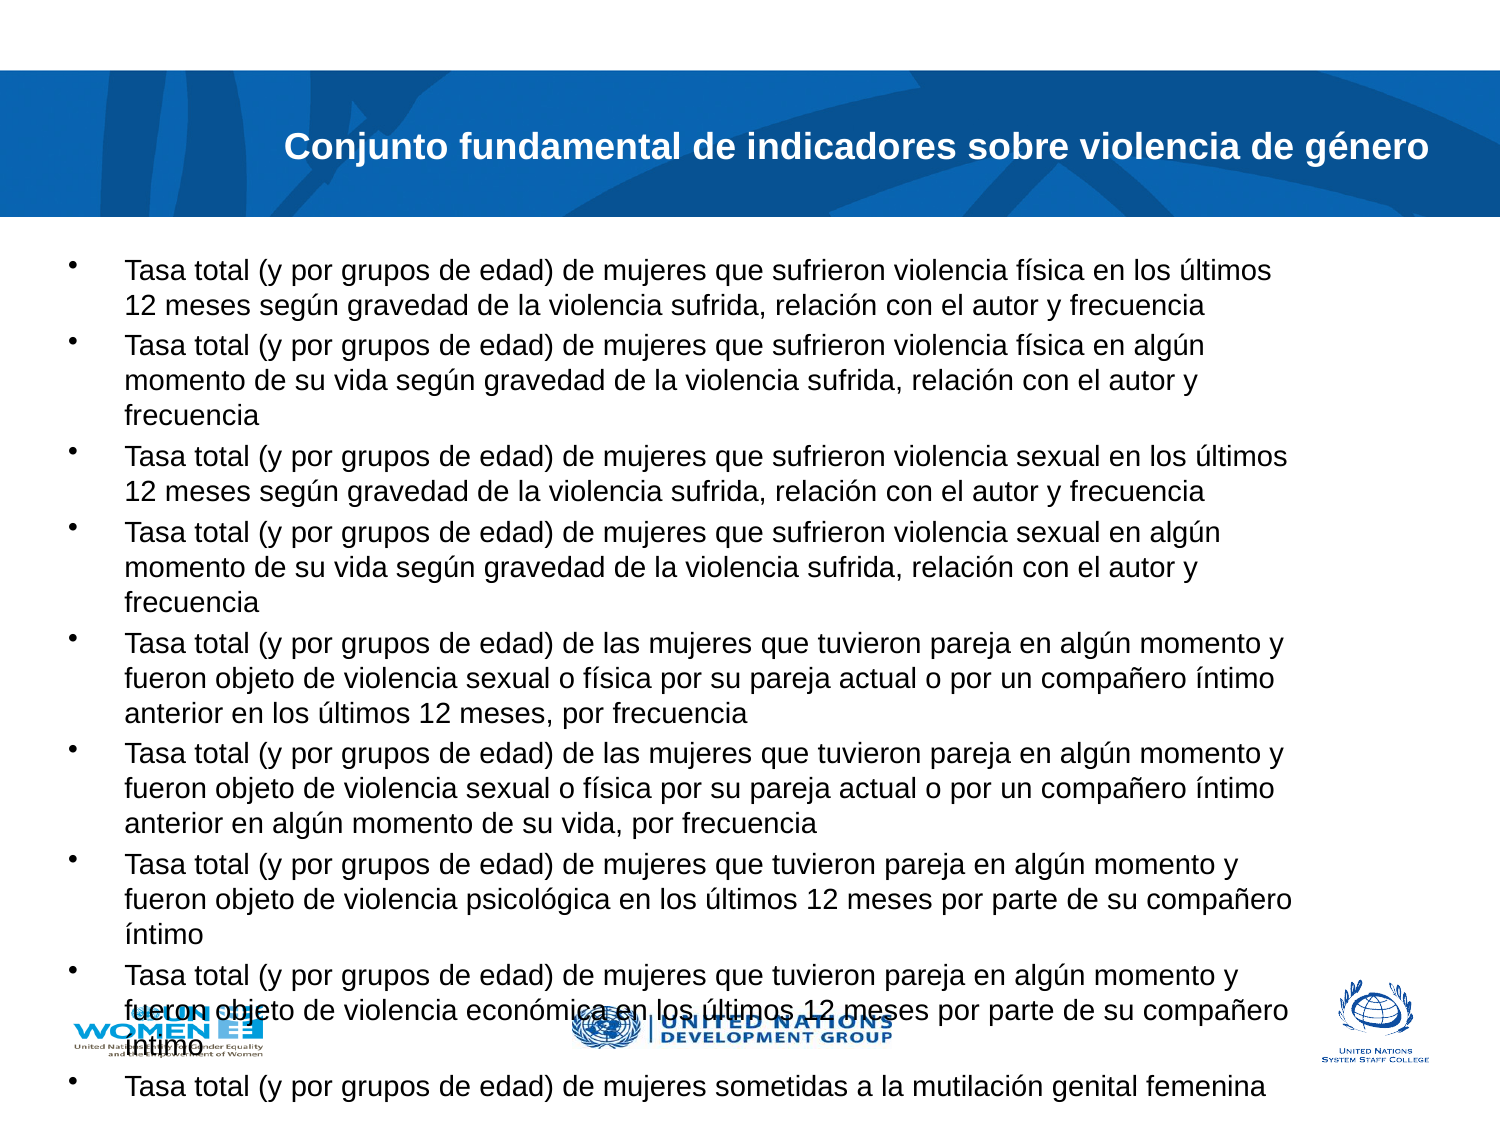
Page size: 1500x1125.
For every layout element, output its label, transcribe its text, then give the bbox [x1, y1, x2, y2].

picture [168, 1006, 179, 1018]
picture [194, 1006, 204, 1013]
picture [572, 1006, 892, 1049]
picture [73, 1006, 263, 1058]
picture [0, 70, 1500, 217]
picture [1322, 979, 1429, 1063]
list Tasa total (y por grupos de edad) de mujeres que sufrieron violencia física en los últimos 12 meses según gravedad de la violencia sufrida, relación con el autor y frecuencia Tasa total (y por grupos de edad) de mujeres que sufrieron violencia física en algún momento de su vida según gravedad de la violencia sufrida, relación con el autor y frecuencia Tasa total (y por grupos de edad) de mujeres que sufrieron violencia sexual en los últimos 12 meses según gravedad de la violencia sufrida, relación con el autor y frecuencia Tasa total (y por grupos de edad) de mujeres que sufrieron violencia sexual en algún momento de su vida según gravedad de la violencia sufrida, relación con el autor y frecuencia Tasa total (y por grupos de edad) de las mujeres que tuvieron pareja en algún momento y fueron objeto de violencia sexual o física por su pareja actual o por un compañero íntimo anterior en los últimos 12 meses, por frecuencia Tasa total (y por grupos de edad) de las mujeres que tuvieron pareja en algún momento y fueron objeto de violencia sexual o física por su pareja actual o por un compañero íntimo anterior en algún momento de su vida, por frecuencia Tasa total (y por grupos de edad) de mujeres que tuvieron pareja en algún momento y fueron objeto de violencia psicológica en los últimos 12 meses por parte de su compañero íntimo Tasa total (y por grupos de edad) de mujeres que tuvieron pareja en algún momento y fueron objeto de violencia económica en los últimos 12 meses por parte de su compañero íntimo Tasa total (y por grupos de edad) de mujeres sometidas a la mutilación genital femenina [52, 243, 1329, 919]
title Conjunto fundamental de indicadores sobre violencia de género [170, 94, 1447, 195]
